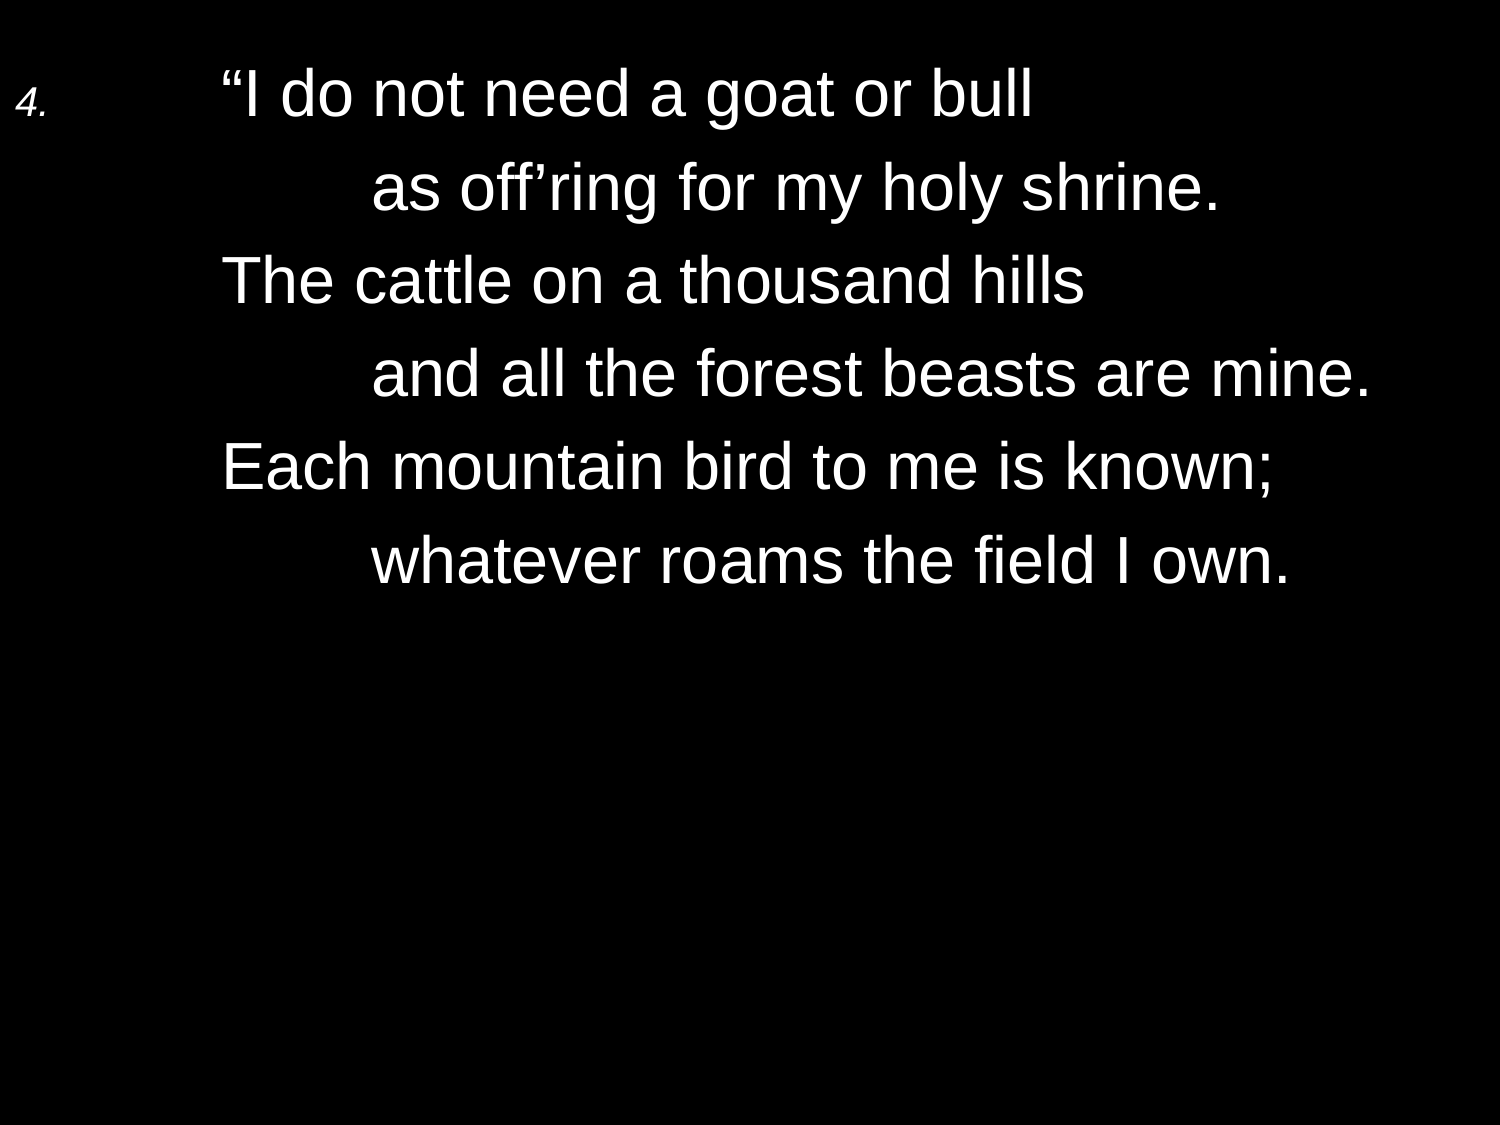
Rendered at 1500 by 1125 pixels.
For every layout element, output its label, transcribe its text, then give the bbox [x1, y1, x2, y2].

list 4. “I do not need a goat or bull as off’ring for my holy shrine. The cattle on a thousand hills and all the forest beasts are mine. Each mountain bird to me is known; whatever roams the field I own. [0, 42, 1500, 1047]
